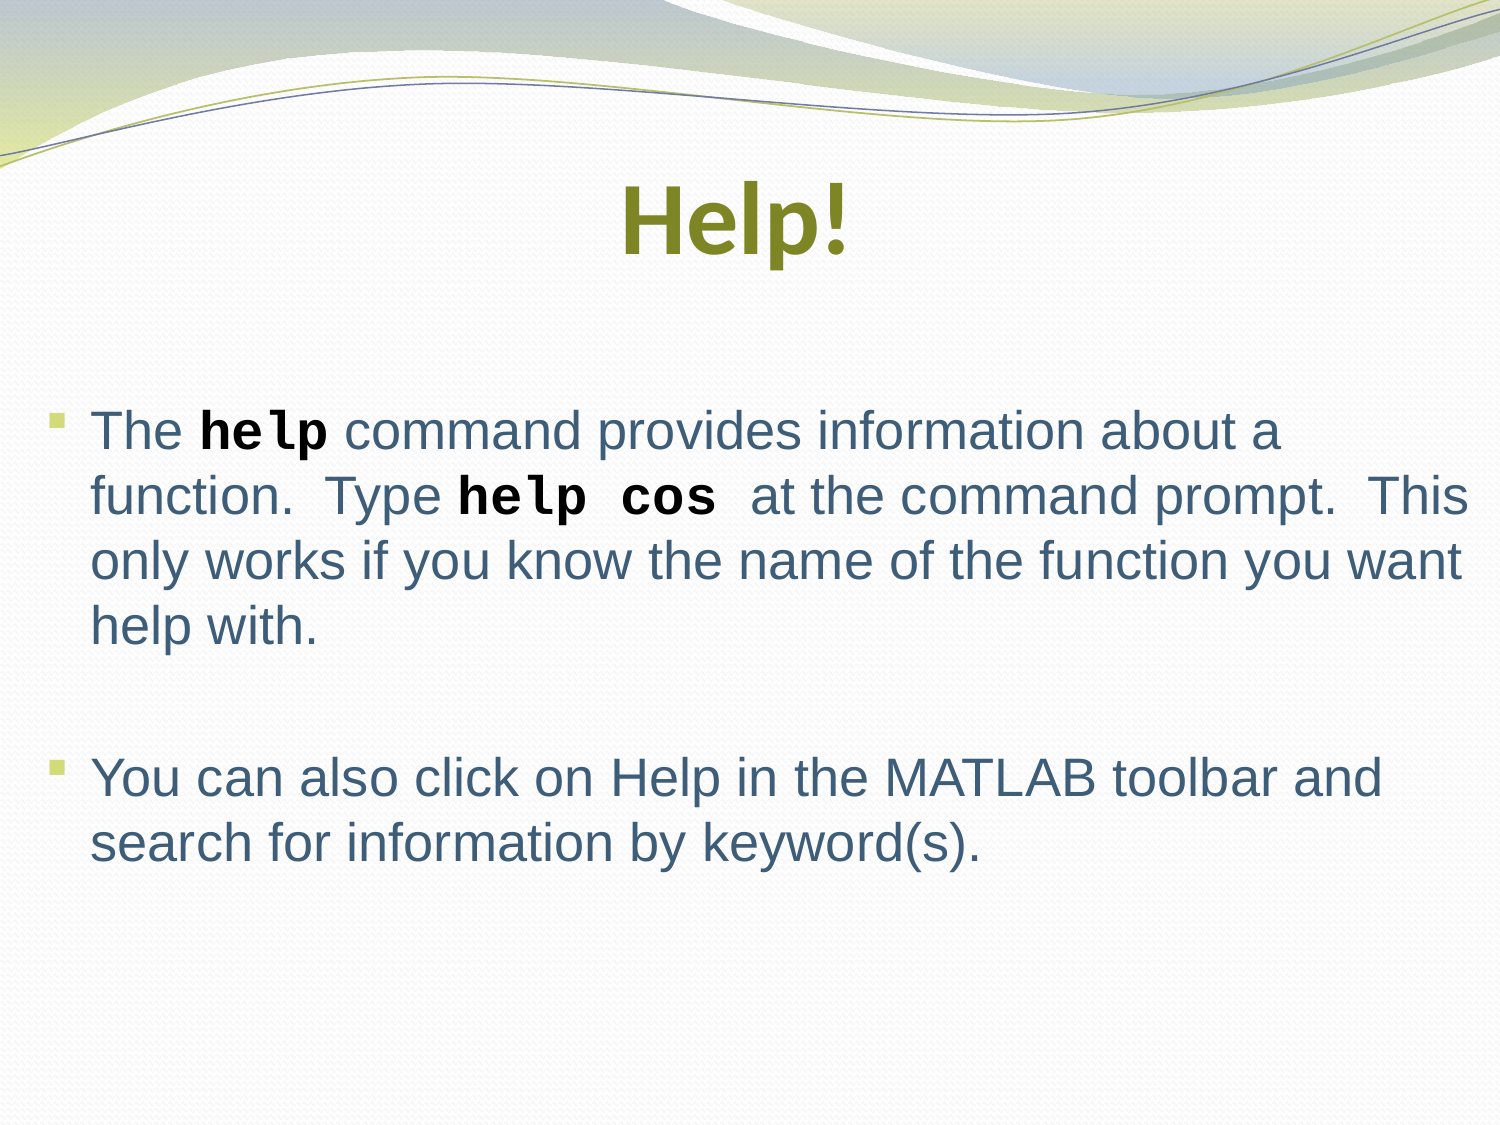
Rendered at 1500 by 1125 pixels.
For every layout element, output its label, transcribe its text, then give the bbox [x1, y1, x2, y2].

list The help command provides information about a function. Type help cos at the command prompt. This only works if you know the name of the function you want help with. You can also click on Help in the MATLAB toolbar and search for information by keyword(s). [30, 387, 1500, 1038]
title Help! [62, 87, 1413, 275]
